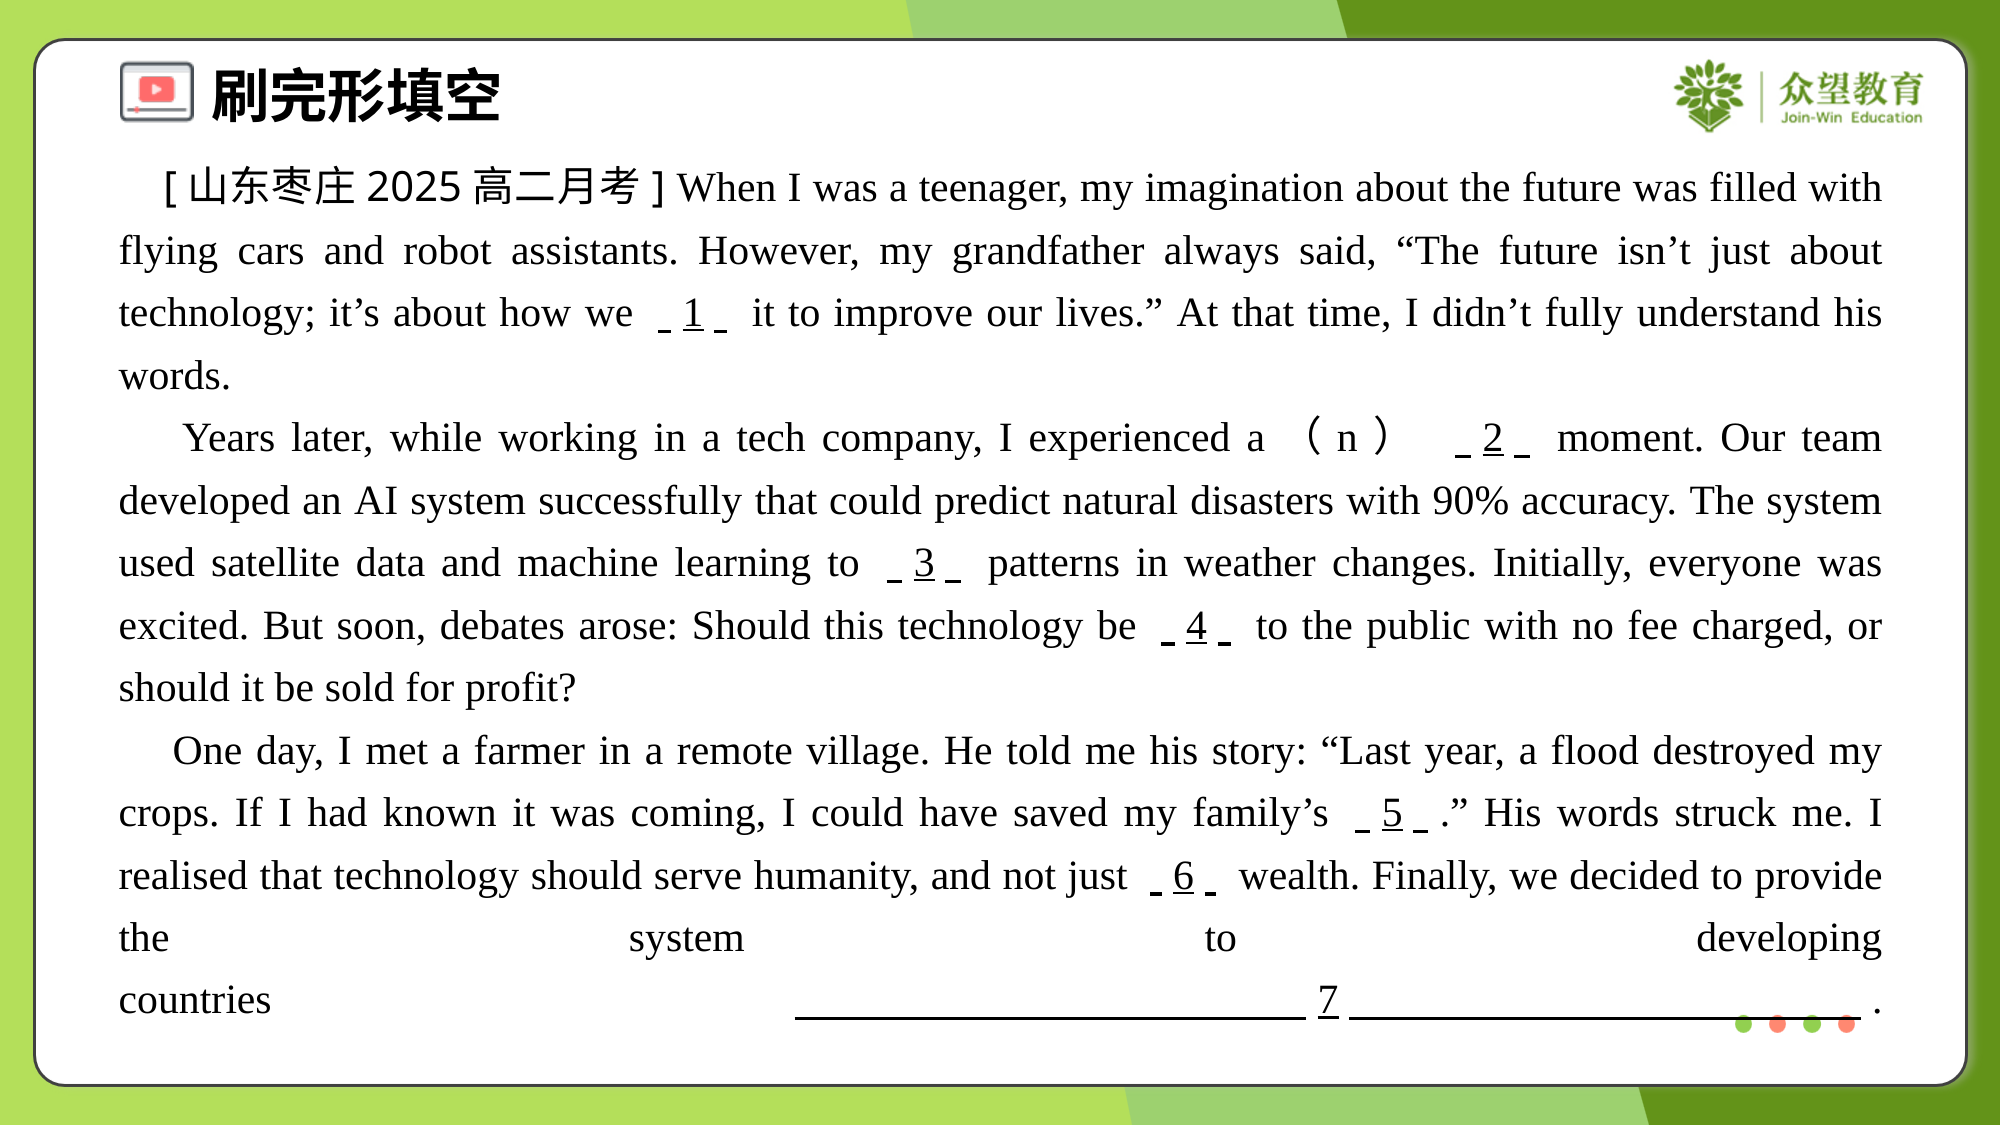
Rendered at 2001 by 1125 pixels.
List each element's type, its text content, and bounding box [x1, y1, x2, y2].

picture [0, 0, 2000, 1125]
text_box [山东枣庄2025高二月考] When I was a teenager, my imagination about the future was filled with flying cars and robot assistants. However, my grandfather always said, “The future isn’t just about technology; it’s about how we . .1. . it to improve our lives.” At that time, I didn’t fully understand his words. Years later, while working in a tech company, I experienced a（n） . .2. . moment. Our team developed an AI system successfully that could predict natural disasters with 90% accuracy. The system used satellite data and machine learning to . .3. . patterns in weather changes. Initially, everyone was excited. But soon, debates arose: Should this technology be . .4. . to the public with no fee charged, or should it be sold for profit? One day, I met a farmer in a remote village. He told me his story: “Last year, a flood destroyed my crops. If I had known it was coming, I could have saved my family’s . .5. ..” His words struck me. I realised that technology should serve humanity, and not just . .6. . wealth. Finally, we decided to provide the system to developing countries . .7. ..#3 [118, 147, 1883, 954]
